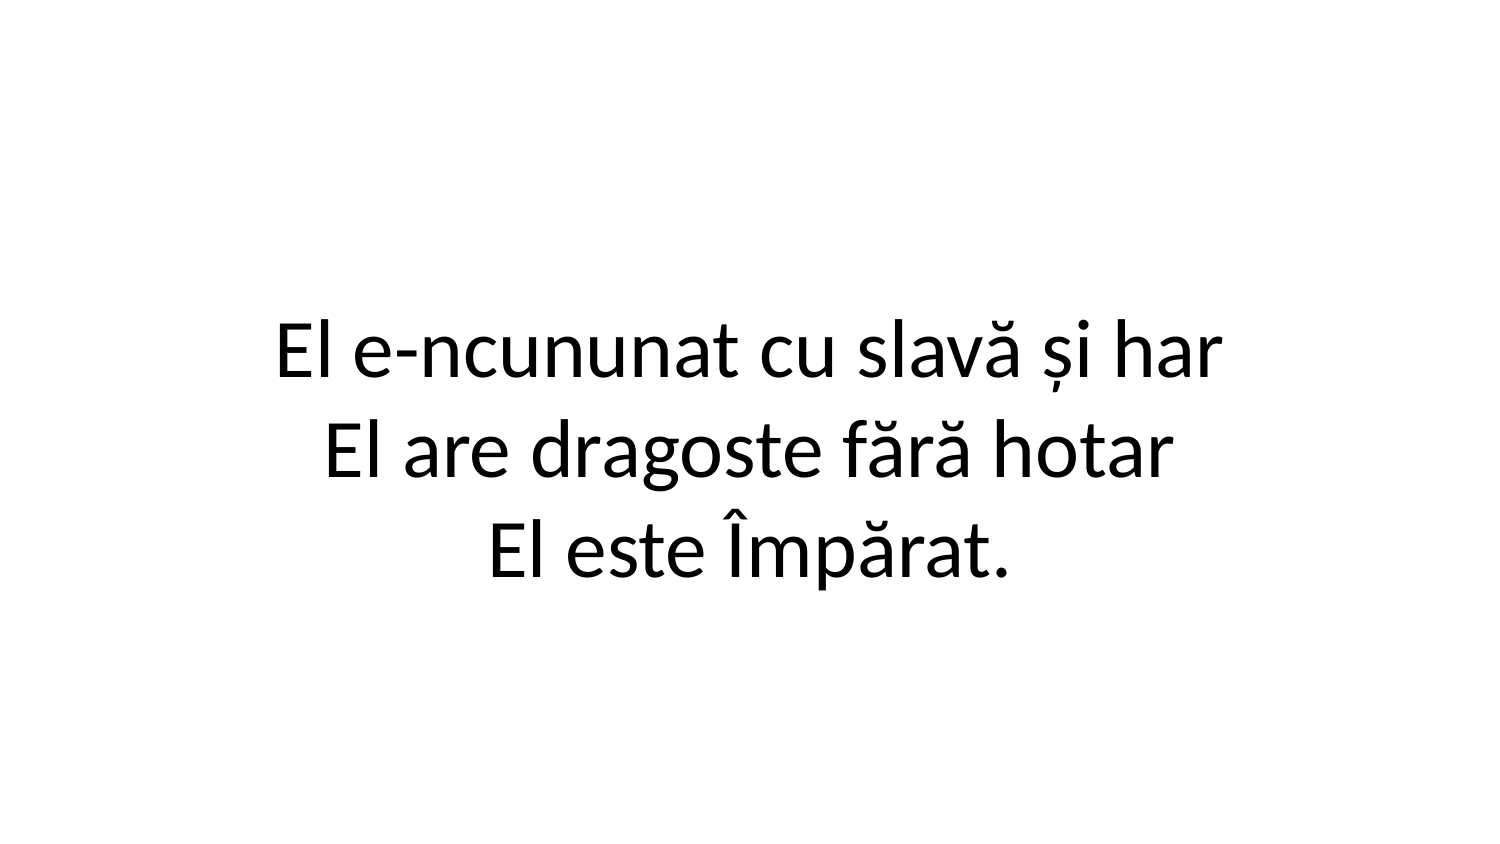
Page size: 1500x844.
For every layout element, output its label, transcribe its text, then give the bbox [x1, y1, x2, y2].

text_box El e-ncununat cu slavă și har El are dragoste fără hotar El este Împărat. [259, 242, 1241, 602]
